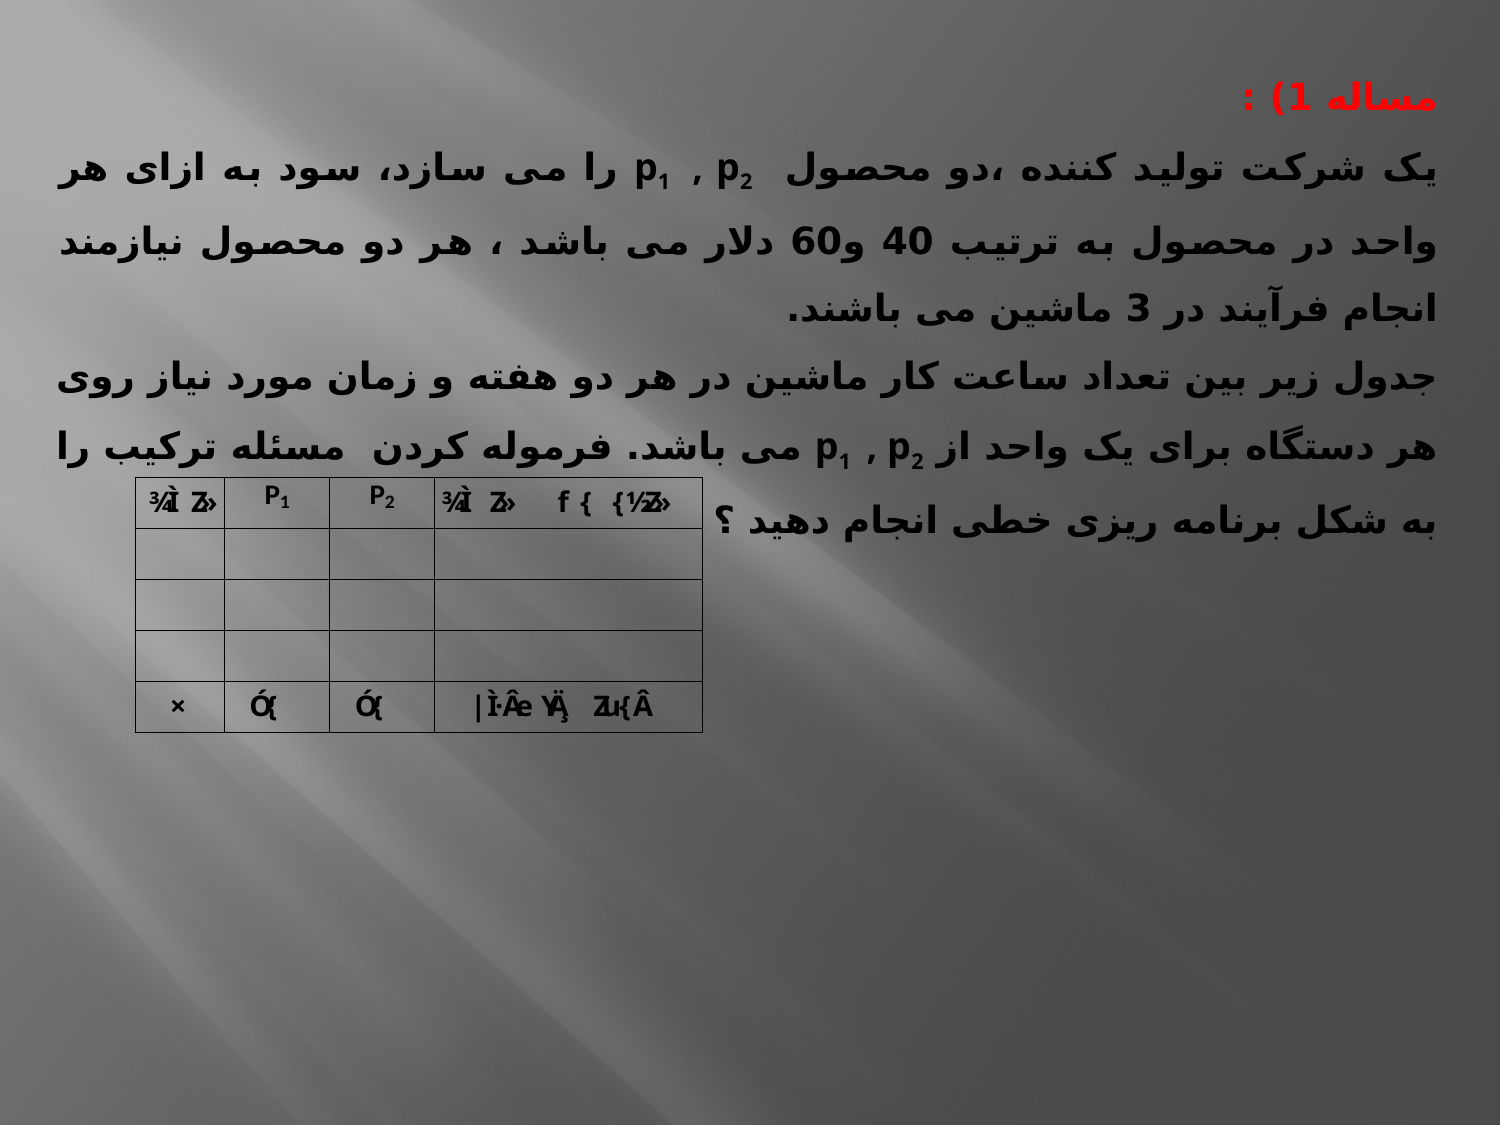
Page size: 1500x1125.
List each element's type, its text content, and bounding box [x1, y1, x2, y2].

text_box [99, 460, 1238, 734]
text_box مساله 1) : یک شرکت تولید کننده ،دو محصول p1 , p2 را می سازد، سود به ازای هر واحد در محصول به ترتیب 40 و60 دلار می باشد ، هر دو محصول نیازمند انجام فرآیند در 3 ماشین می باشند. جدول زیر بین تعداد ساعت کار ماشین در هر دو هفته و زمان مورد نیاز روی هر دستگاه برای یک واحد از p1 , p2 می باشد. فرموله کردن مسئله ترکیب را به شکل برنامه ریزی خطی انجام دهید ؟ [41, 42, 1453, 549]
